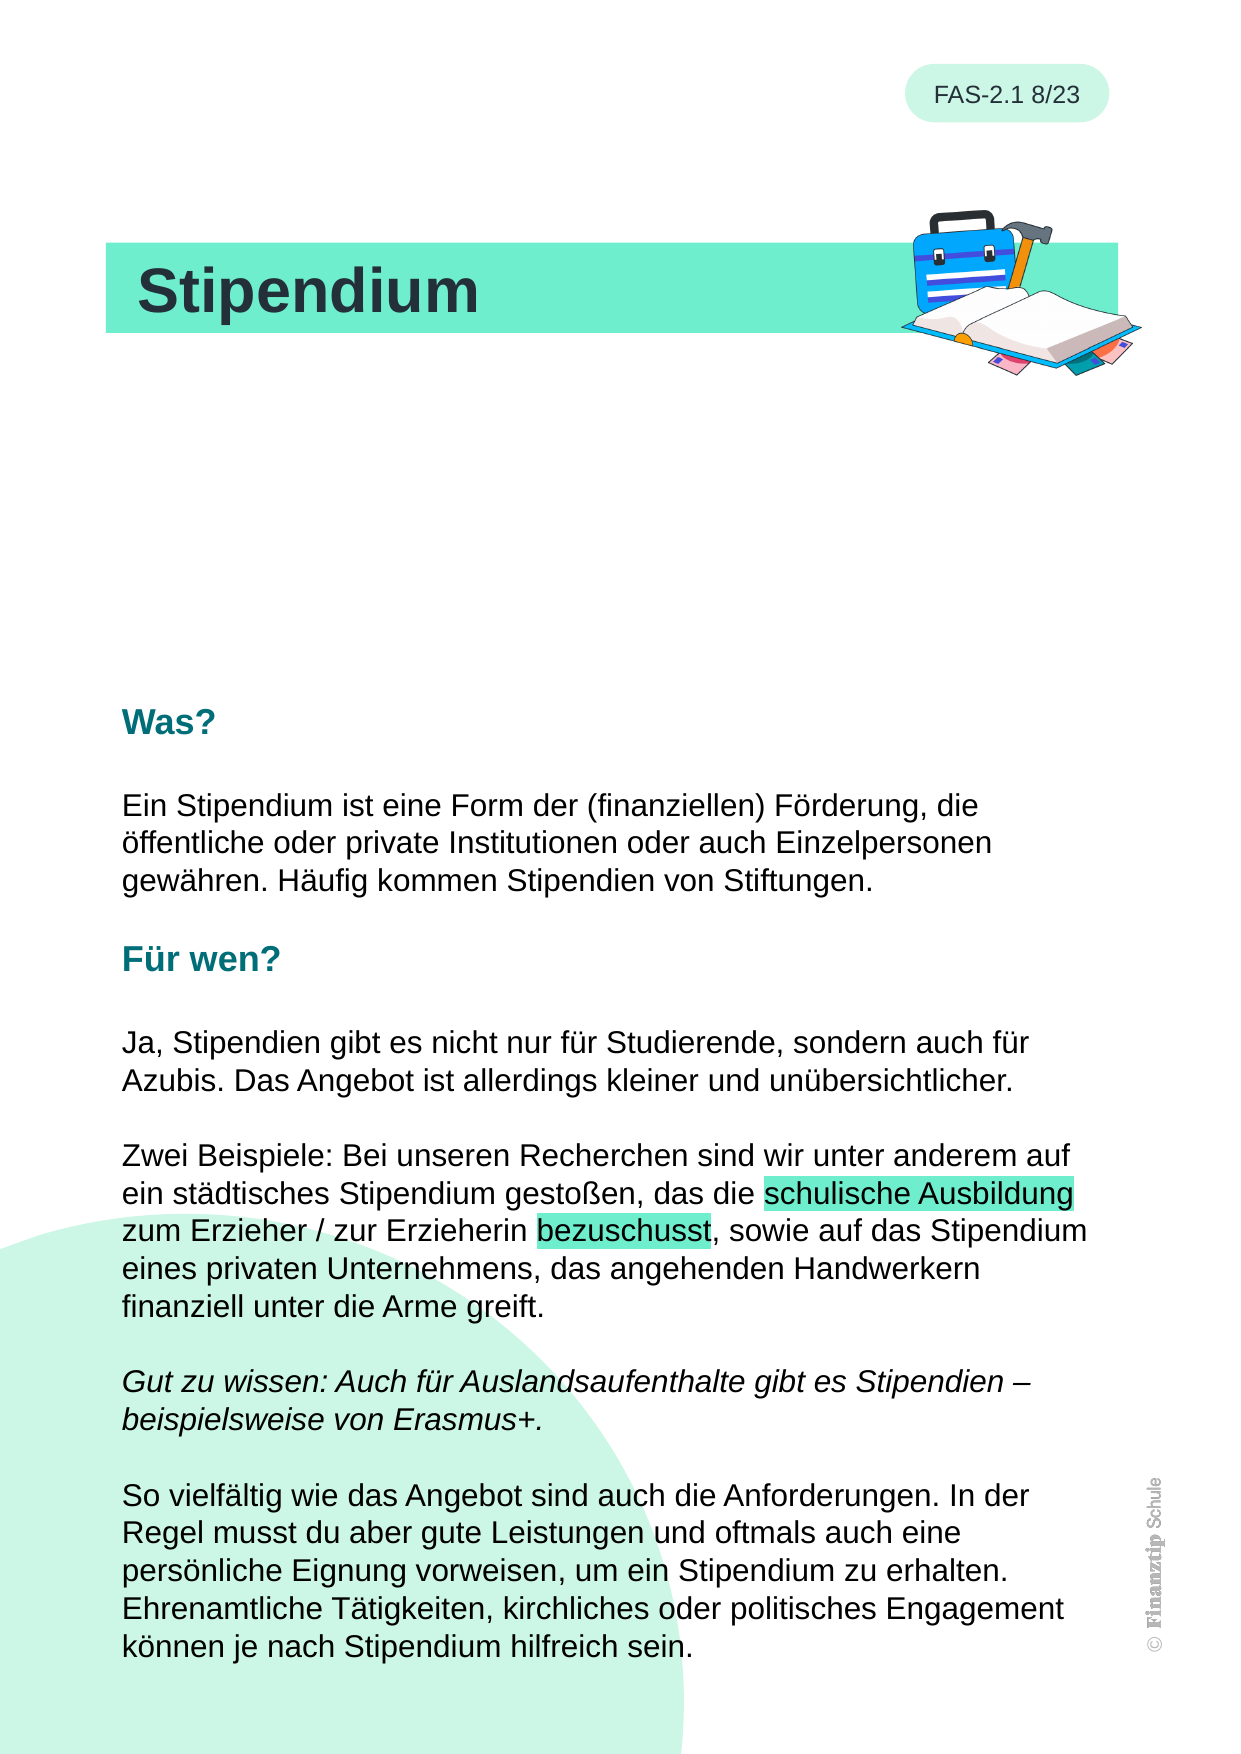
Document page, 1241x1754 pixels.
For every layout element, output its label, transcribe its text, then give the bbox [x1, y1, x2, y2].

picture [1143, 1478, 1165, 1628]
picture [901, 202, 1142, 376]
text_box Stipendium [105, 242, 901, 333]
text_box Was? Ein Stipendium ist eine Form der (finanziellen) Förderung, die öffentliche oder private Institutionen oder auch Einzelpersonen gewähren. Häufig kommen Stipendien von Stiftungen. Für wen? Ja, Stipendien gibt es nicht nur für Studierende, sondern auch für Azubis. Das Angebot ist allerdings kleiner und unübersichtlicher. Zwei Beispiele: Bei unseren Recherchen sind wir unter anderem auf ein städtisches Stipendium gestoßen, das die schulische Ausbildung zum Erzieher / zur Erzieherin bezuschusst, sowie auf das Stipendium eines privaten Unternehmens, das angehenden Handwerkern finanziell unter die Arme greift. Gut zu wissen: Auch für Auslandsaufenthalte gibt es Stipendien – beispielsweise von Erasmus+. So vielfältig wie das Angebot sind auch die Anforderungen. In der Regel musst du aber gute Leistungen und oftmals auch eine persönliche Eignung vorweisen, um ein Stipendium zu erhalten. Ehrenamtliche Tätigkeiten, kirchliches oder politisches Engagement können je nach Stipendium hilfreich sein. [121, 691, 1119, 1671]
